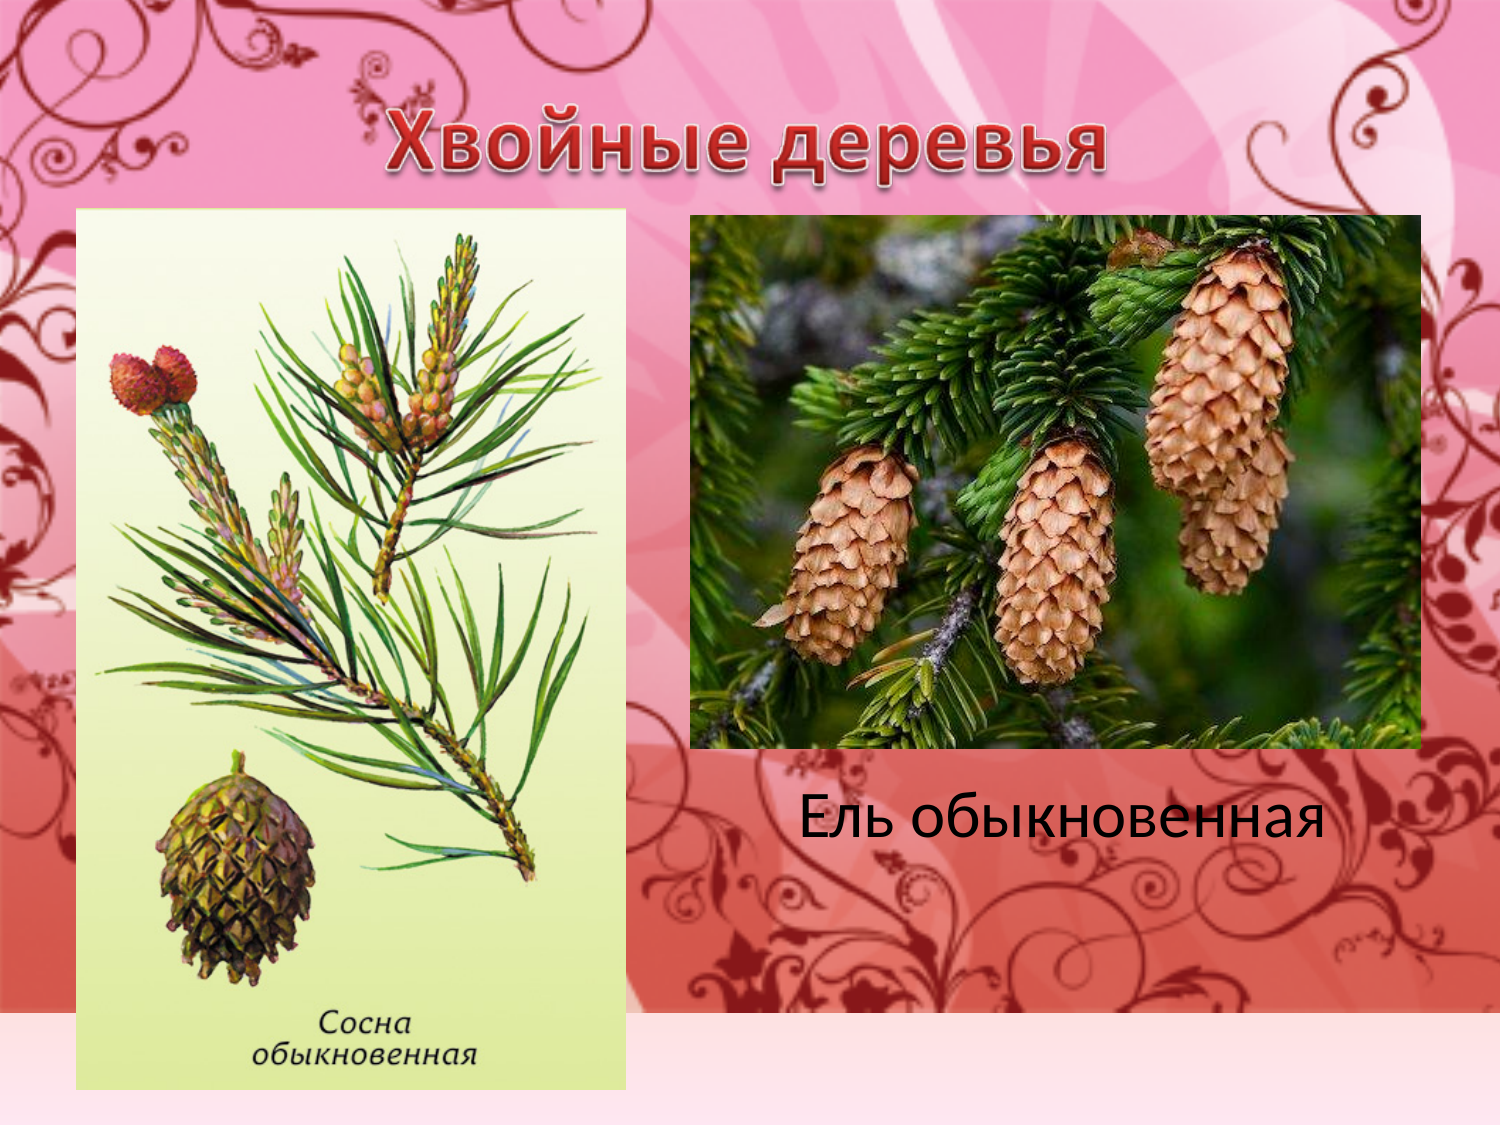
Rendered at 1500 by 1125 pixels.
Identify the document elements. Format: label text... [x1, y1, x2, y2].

list Ель обыкновенная [690, 763, 1436, 882]
picture [0, 0, 1500, 1090]
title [73, 43, 1427, 235]
